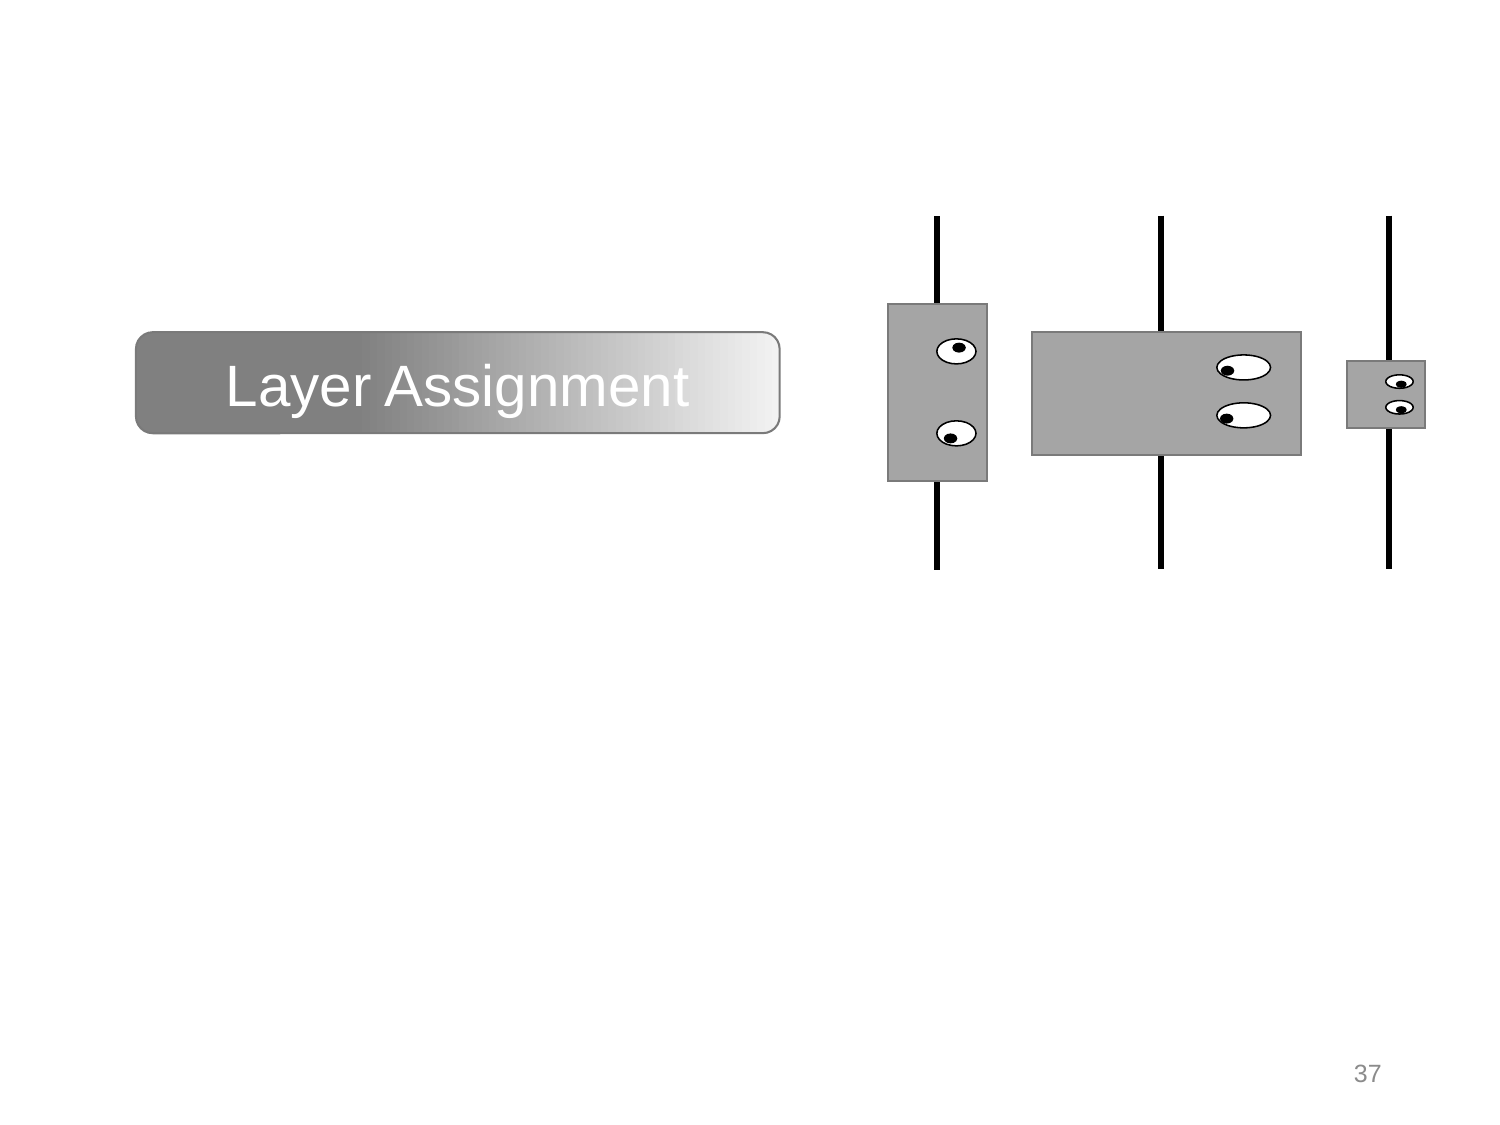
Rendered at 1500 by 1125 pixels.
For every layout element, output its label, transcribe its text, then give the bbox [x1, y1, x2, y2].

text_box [1352, 355, 1420, 434]
slide_number 36 [1059, 1042, 1397, 1103]
text_box Layer Assignment [134, 331, 781, 435]
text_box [1105, 258, 1228, 528]
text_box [848, 342, 1026, 442]
